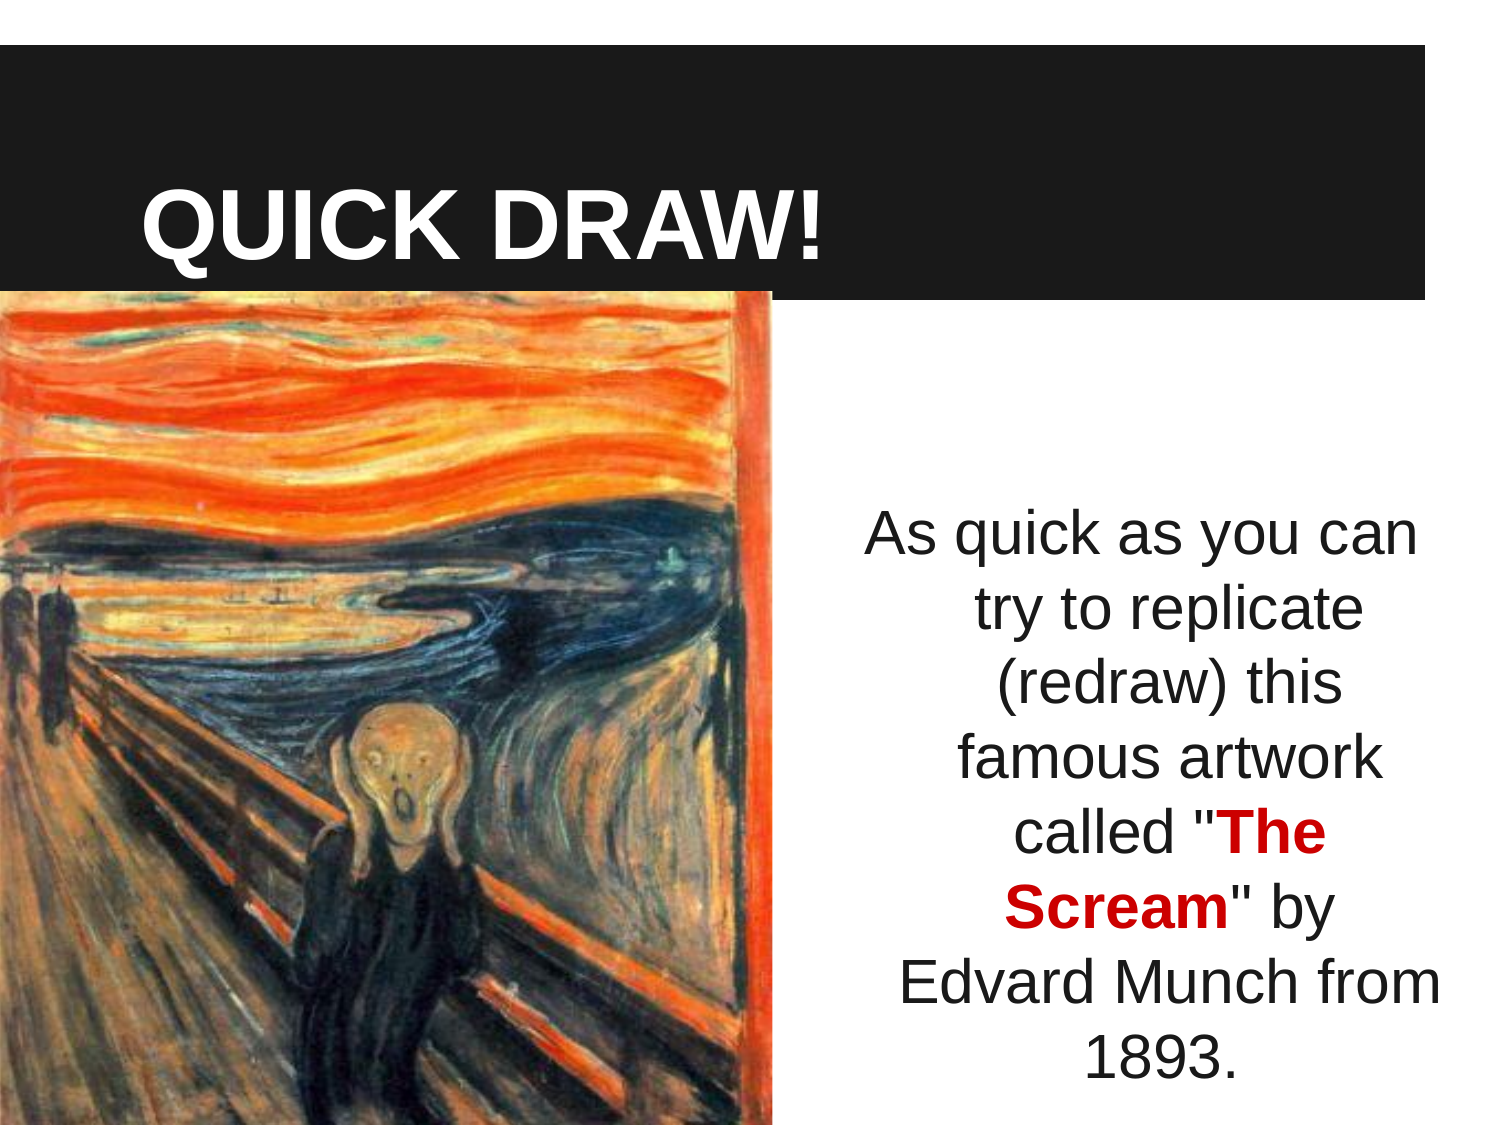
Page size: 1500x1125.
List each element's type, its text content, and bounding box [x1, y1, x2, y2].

list As quick as you can try to replicate (redraw) this famous artwork called "The Scream" by Edvard Munch from 1893. [826, 301, 1459, 1107]
title QUICK DRAW! [75, 76, 1425, 295]
text_box [0, 291, 773, 1125]
